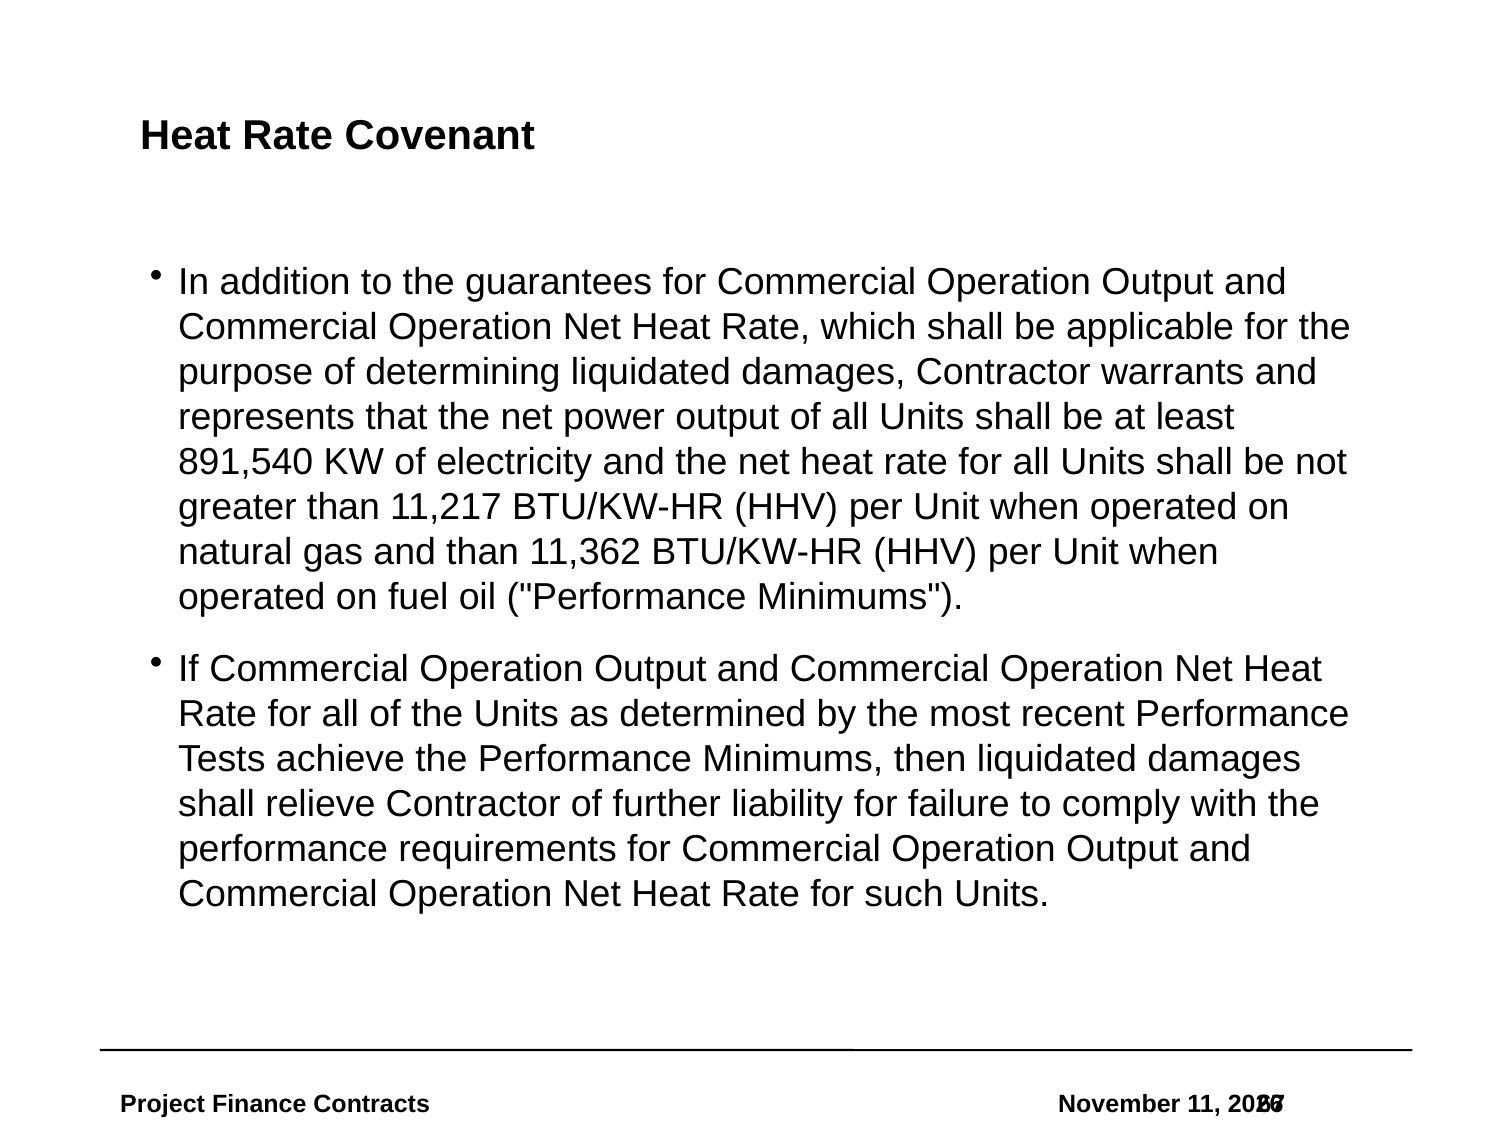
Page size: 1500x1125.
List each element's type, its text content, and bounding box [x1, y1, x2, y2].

list In addition to the guarantees for Commercial Operation Output and Commercial Operation Net Heat Rate, which shall be applicable for the purpose of determining liquidated damages, Contractor warrants and represents that the net power output of all Units shall be at least 891,540 KW of electricity and the net heat rate for all Units shall be not greater than 11,217 BTU/KW-HR (HHV) per Unit when operated on natural gas and than 11,362 BTU/KW-HR (HHV) per Unit when operated on fuel oil ("Performance Minimums"). If Commercial Operation Output and Commercial Operation Net Heat Rate for all of the Units as determined by the most recent Performance Tests achieve the Performance Minimums, then liquidated damages shall relieve Contractor of further liability for failure to comply with the performance requirements for Commercial Operation Output and Commercial Operation Net Heat Rate for such Units. [124, 249, 1376, 1001]
title Heat Rate Covenant [124, 99, 1288, 226]
